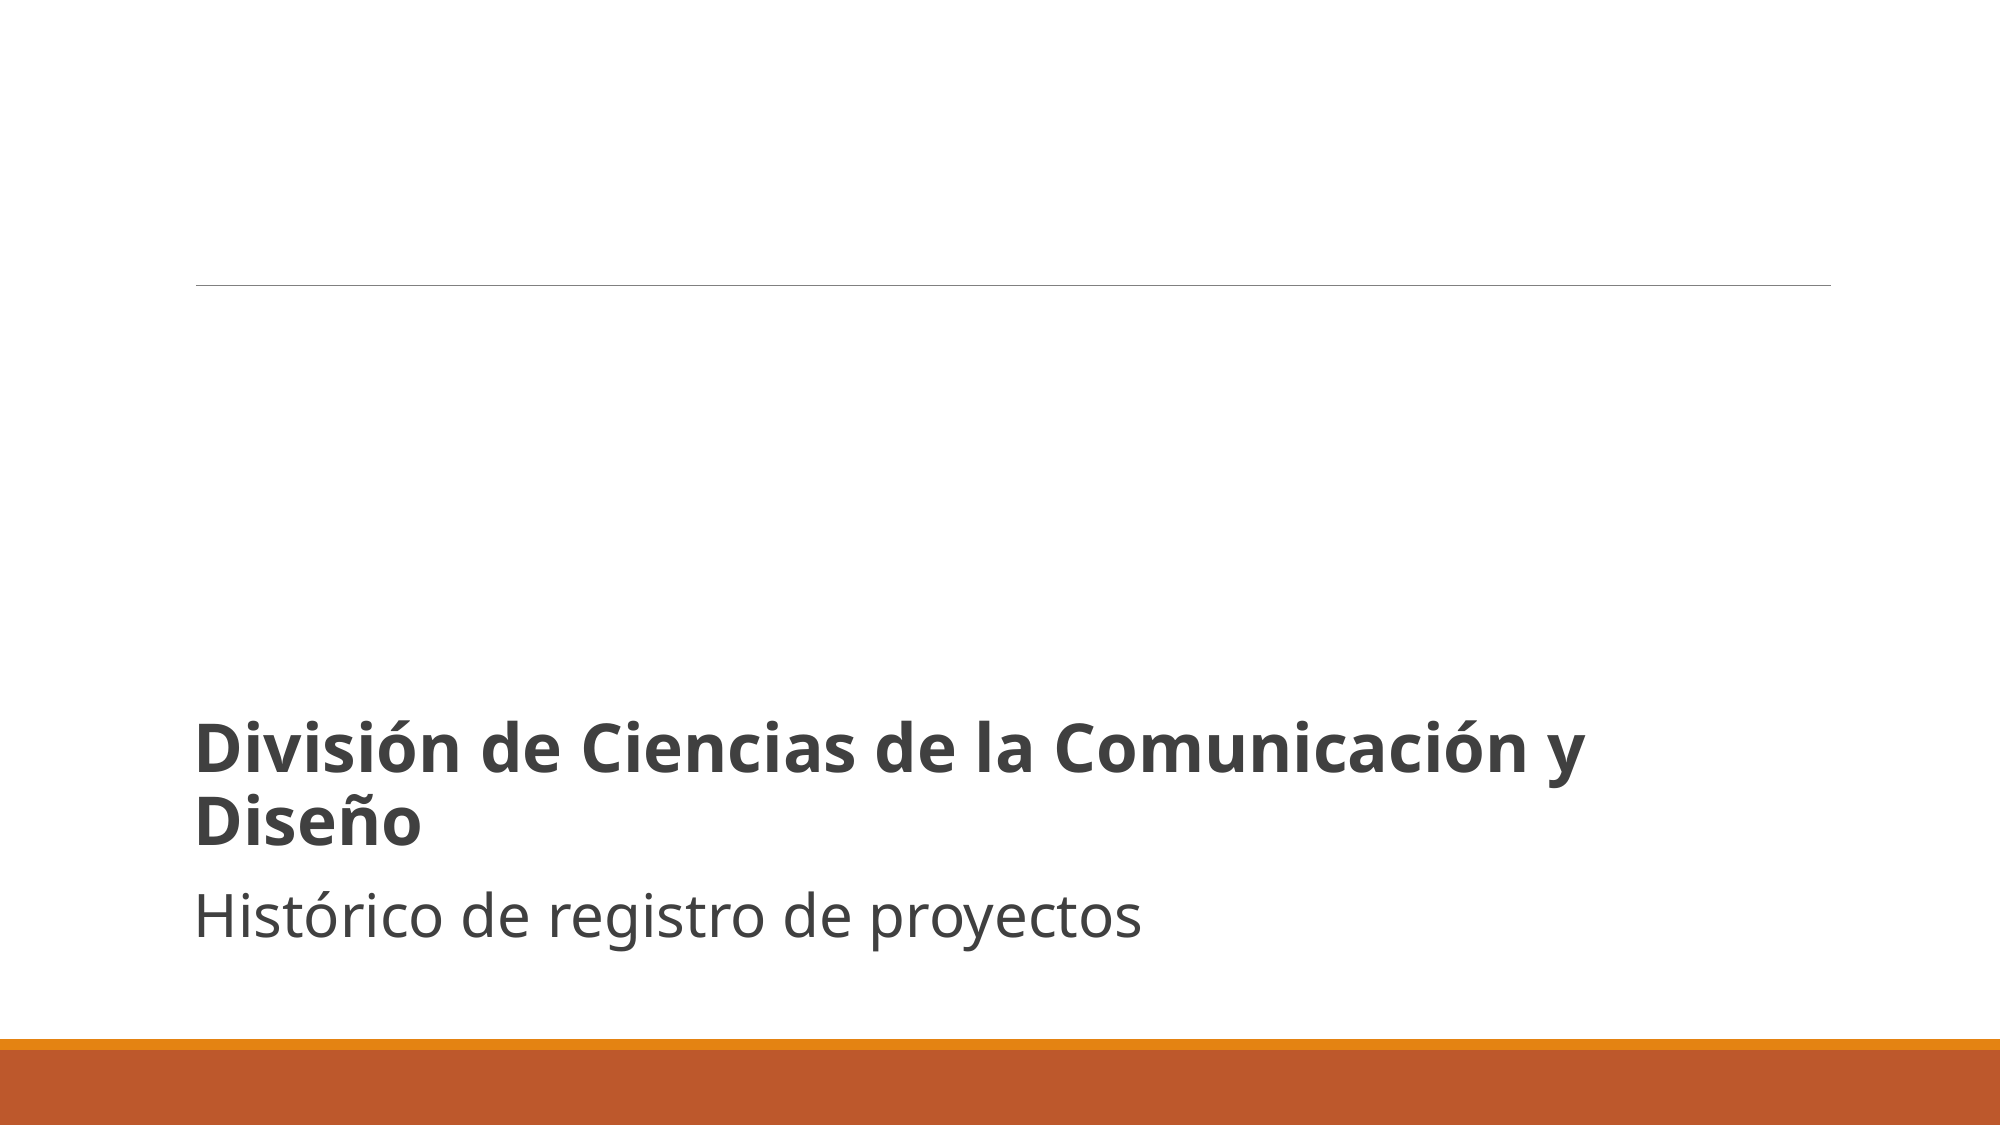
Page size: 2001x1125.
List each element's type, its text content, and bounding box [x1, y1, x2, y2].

list División de Ciencias de la Comunicación y Diseño Histórico de registro de proyectos [180, 302, 1830, 963]
